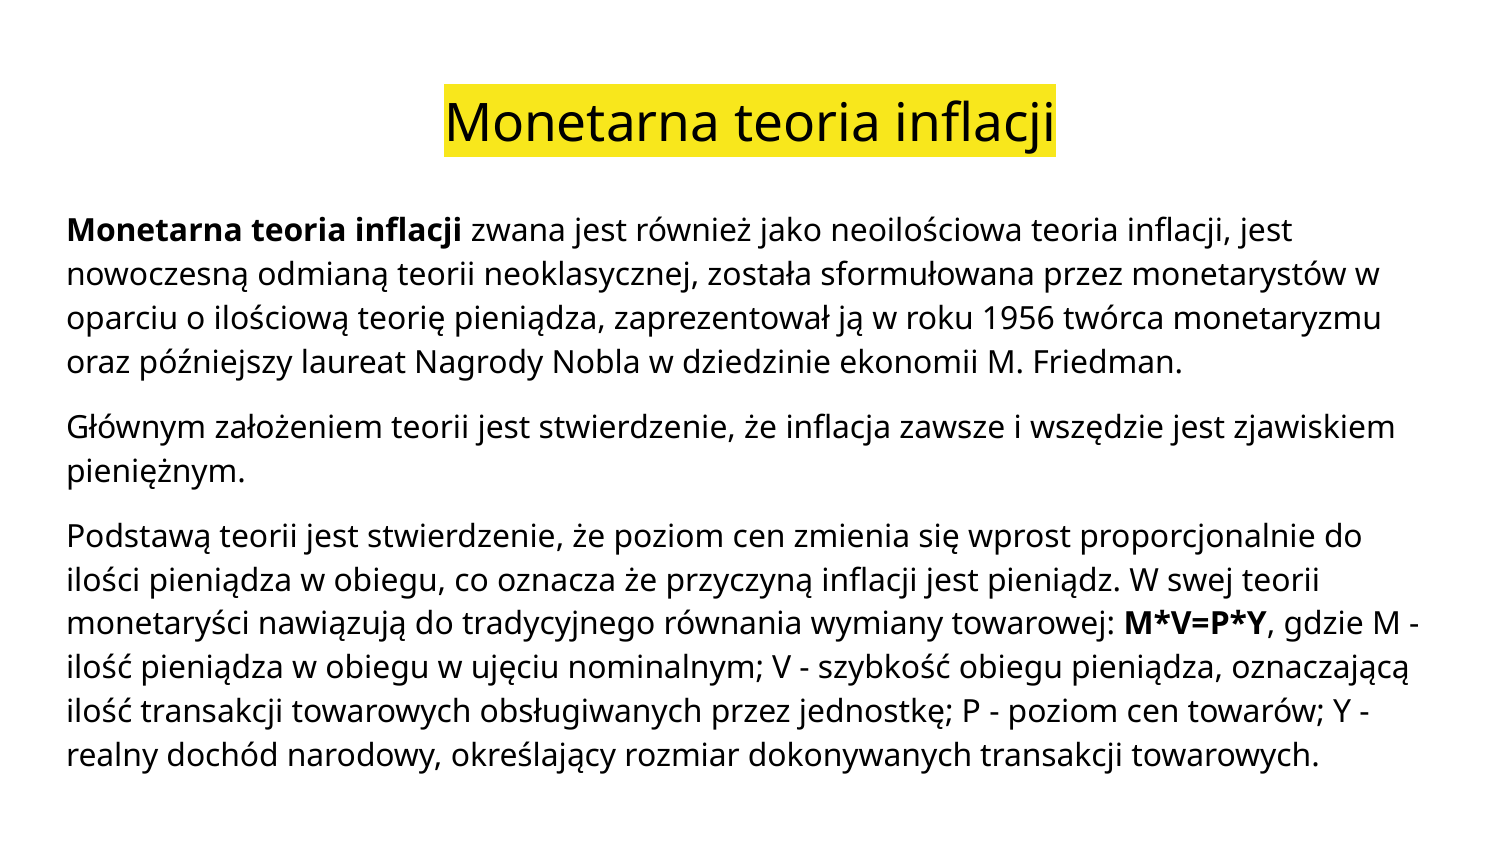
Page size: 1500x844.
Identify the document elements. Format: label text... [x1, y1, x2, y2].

list Monetarna teoria inflacji zwana jest również jako neoilościowa teoria inflacji, jest nowoczesną odmianą teorii neoklasycznej, została sformułowana przez monetarystów w oparciu o ilościową teorię pieniądza, zaprezentował ją w roku 1956 twórca monetaryzmu oraz późniejszy laureat Nagrody Nobla w dziedzinie ekonomii M. Friedman. Głównym założeniem teorii jest stwierdzenie, że inflacja zawsze i wszędzie jest zjawiskiem pieniężnym. Podstawą teorii jest stwierdzenie, że poziom cen zmienia się wprost proporcjonalnie do ilości pieniądza w obiegu, co oznacza że przyczyną inflacji jest pieniądz. W swej teorii monetaryści nawiązują do tradycyjnego równania wymiany towarowej: M*V=P*Y, gdzie M - ilość pieniądza w obiegu w ujęciu nominalnym; V - szybkość obiegu pieniądza, oznaczającą ilość transakcji towarowych obsługiwanych przez jednostkę; P - poziom cen towarów; Y - realny dochód narodowy, określający rozmiar dokonywanych transakcji towarowych. [51, 189, 1449, 824]
title Monetarna teoria inflacji [51, 72, 1449, 167]
